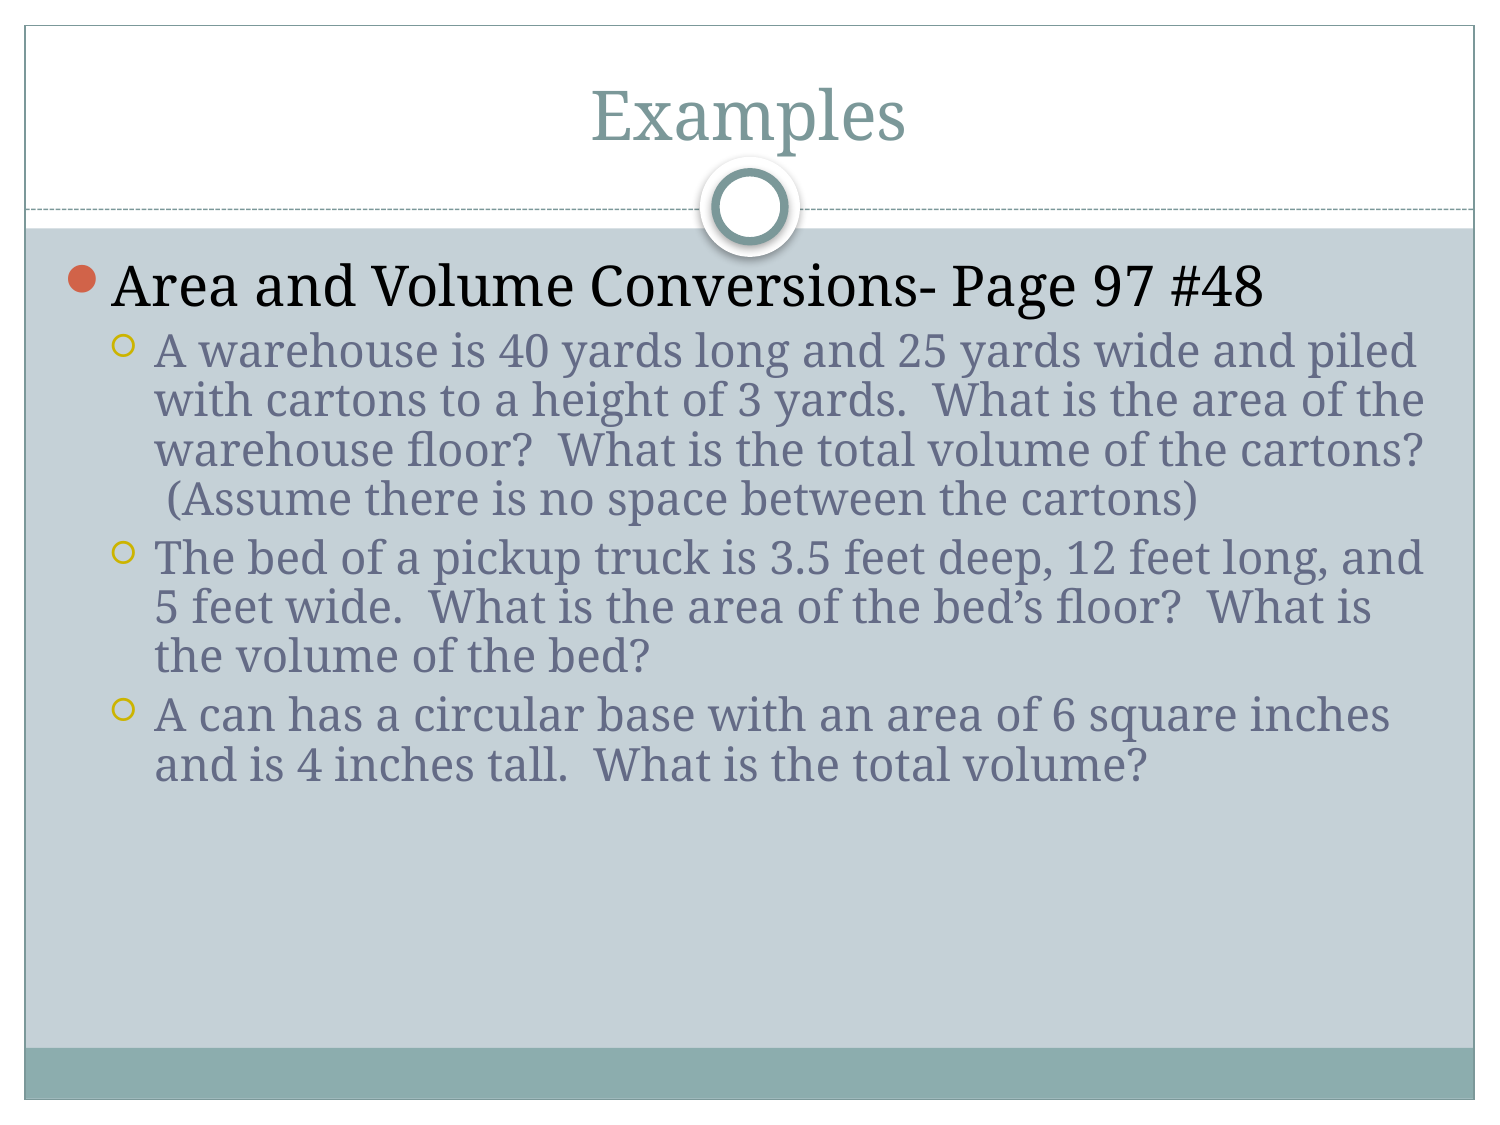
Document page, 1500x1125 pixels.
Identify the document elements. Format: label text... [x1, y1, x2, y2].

title Examples [49, 37, 1450, 162]
list Area and Volume Conversions- Page 97 #48 A warehouse is 40 yards long and 25 yards wide and piled with cartons to a height of 3 yards. What is the area of the warehouse floor? What is the total volume of the cartons? (Assume there is no space between the cartons) The bed of a pickup truck is 3.5 feet deep, 12 feet long, and 5 feet wide. What is the area of the bed’s floor? What is the volume of the bed? A can has a circular base with an area of 6 square inches and is 4 inches tall. What is the total volume? [49, 250, 1445, 1001]
